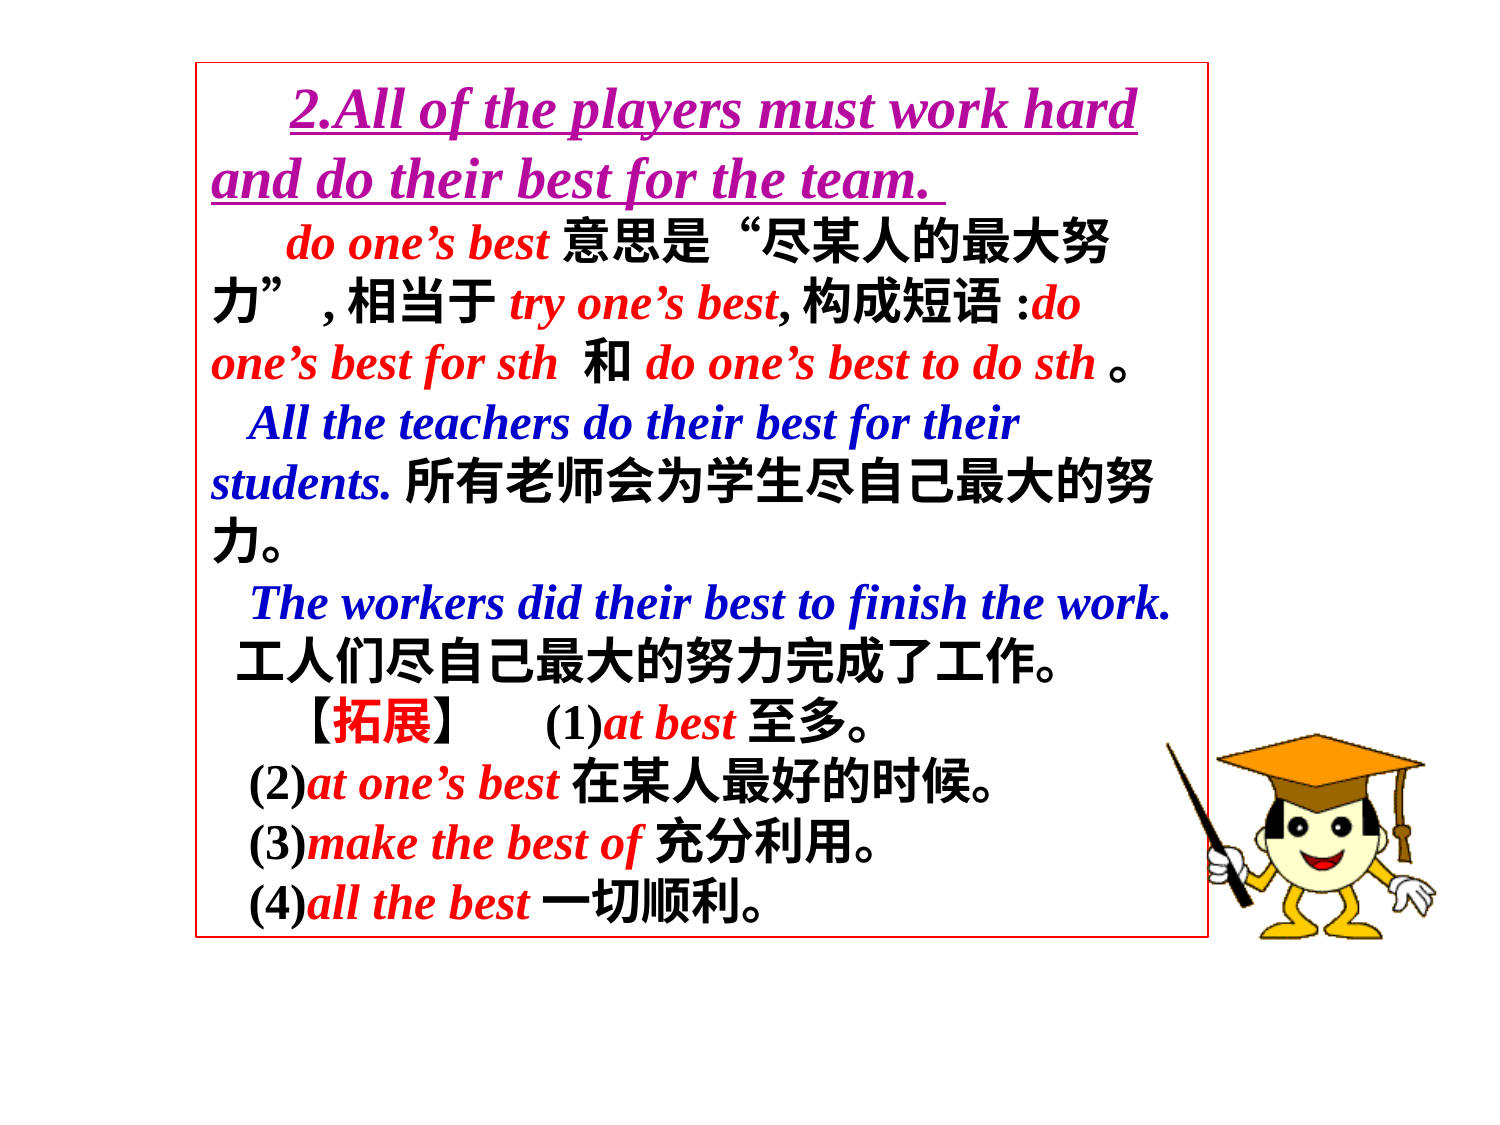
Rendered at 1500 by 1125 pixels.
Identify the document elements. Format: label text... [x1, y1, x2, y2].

text_box 2.All of the players must work hard and do their best for the team. do one’s best意思是“尽某人的最大努力”,相当于try one’s best,构成短语:do one’s best for sth 和do one’s best to do sth。 All the teachers do their best for their students.所有老师会为学生尽自己最大的努力。 The workers did their best to finish the work. 工人们尽自己最大的努力完成了工作。 【拓展】 (1)at best至多。 (2)at one’s best在某人最好的时候。 (3)make the best of充分利用。 (4)all the best一切顺利。 [196, 62, 1208, 938]
picture [1146, 718, 1460, 954]
